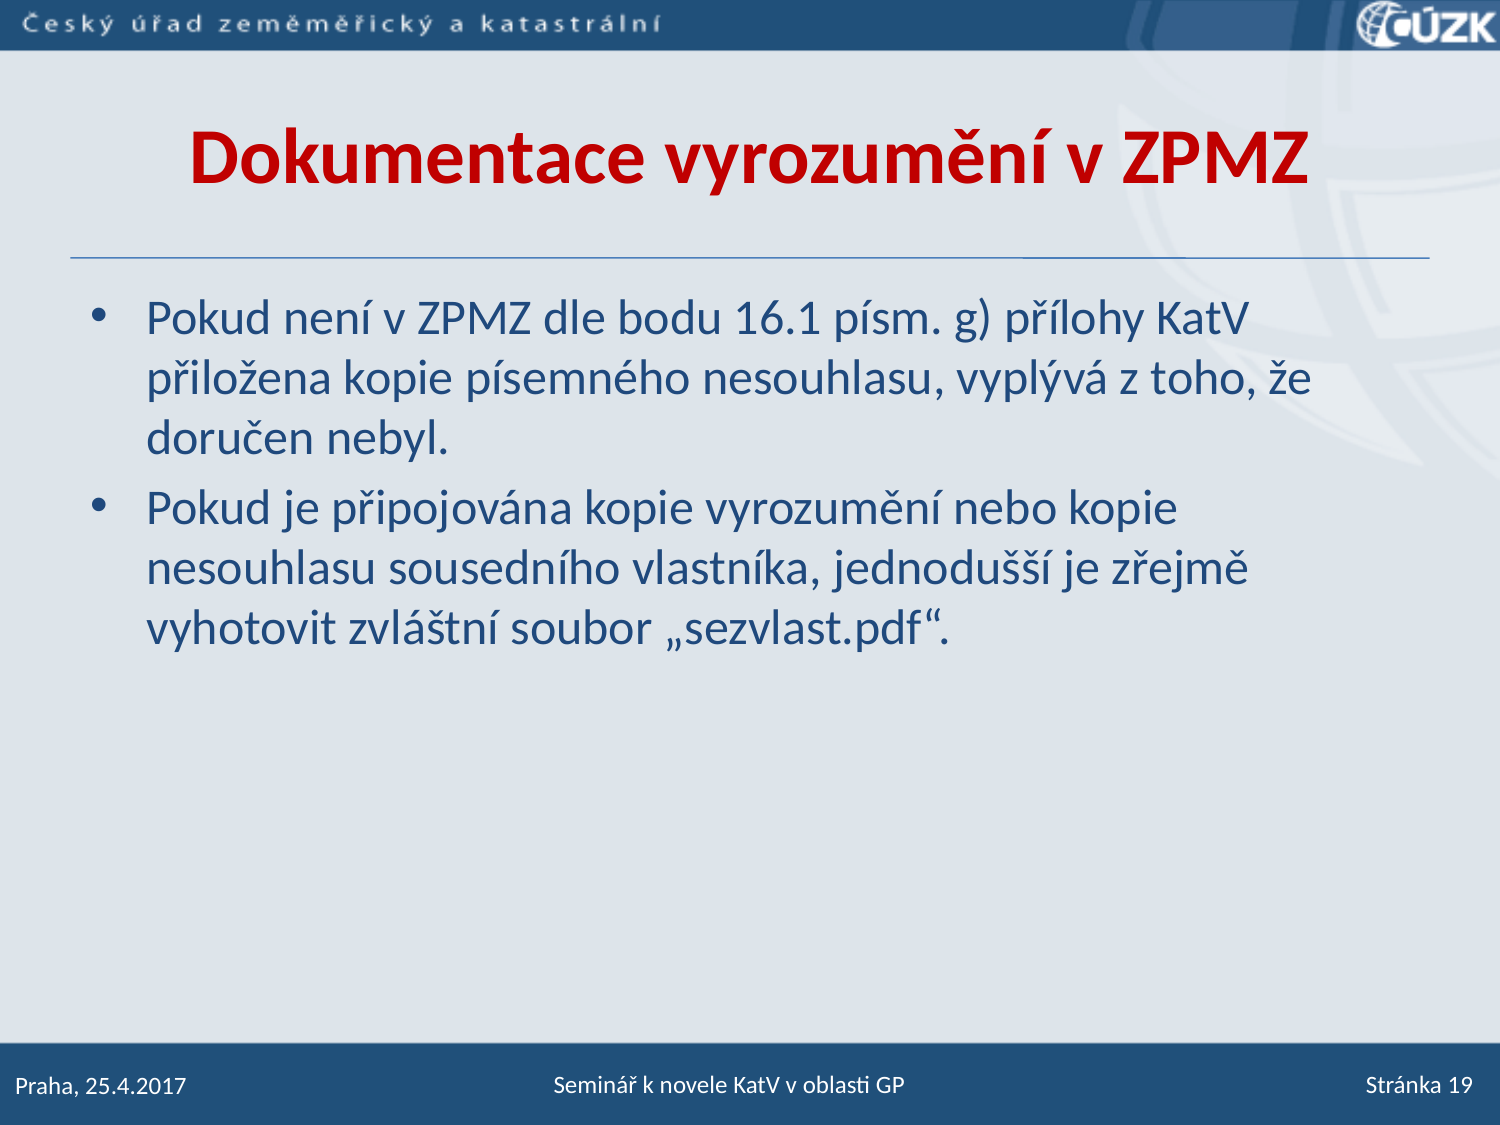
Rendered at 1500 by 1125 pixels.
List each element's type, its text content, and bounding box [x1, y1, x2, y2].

title Dokumentace vyrozumění v ZPMZ [75, 58, 1425, 247]
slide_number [0, 1054, 350, 1115]
footer Seminář k novele KatV v oblasti GP [492, 1053, 968, 1114]
list Pokud není v ZPMZ dle bodu 16.1 písm. g) přílohy KatV přiložena kopie písemného nesouhlasu, vyplývá z toho, že doručen nebyl. Pokud je připojována kopie vyrozumění nebo kopie nesouhlasu sousedního vlastníka, jednodušší je zřejmě vyhotovit zvláštní soubor „sezvlast.pdf“. [75, 277, 1425, 1020]
slide_number Stránka 19 [1138, 1053, 1489, 1114]
picture [0, 0, 1500, 1125]
